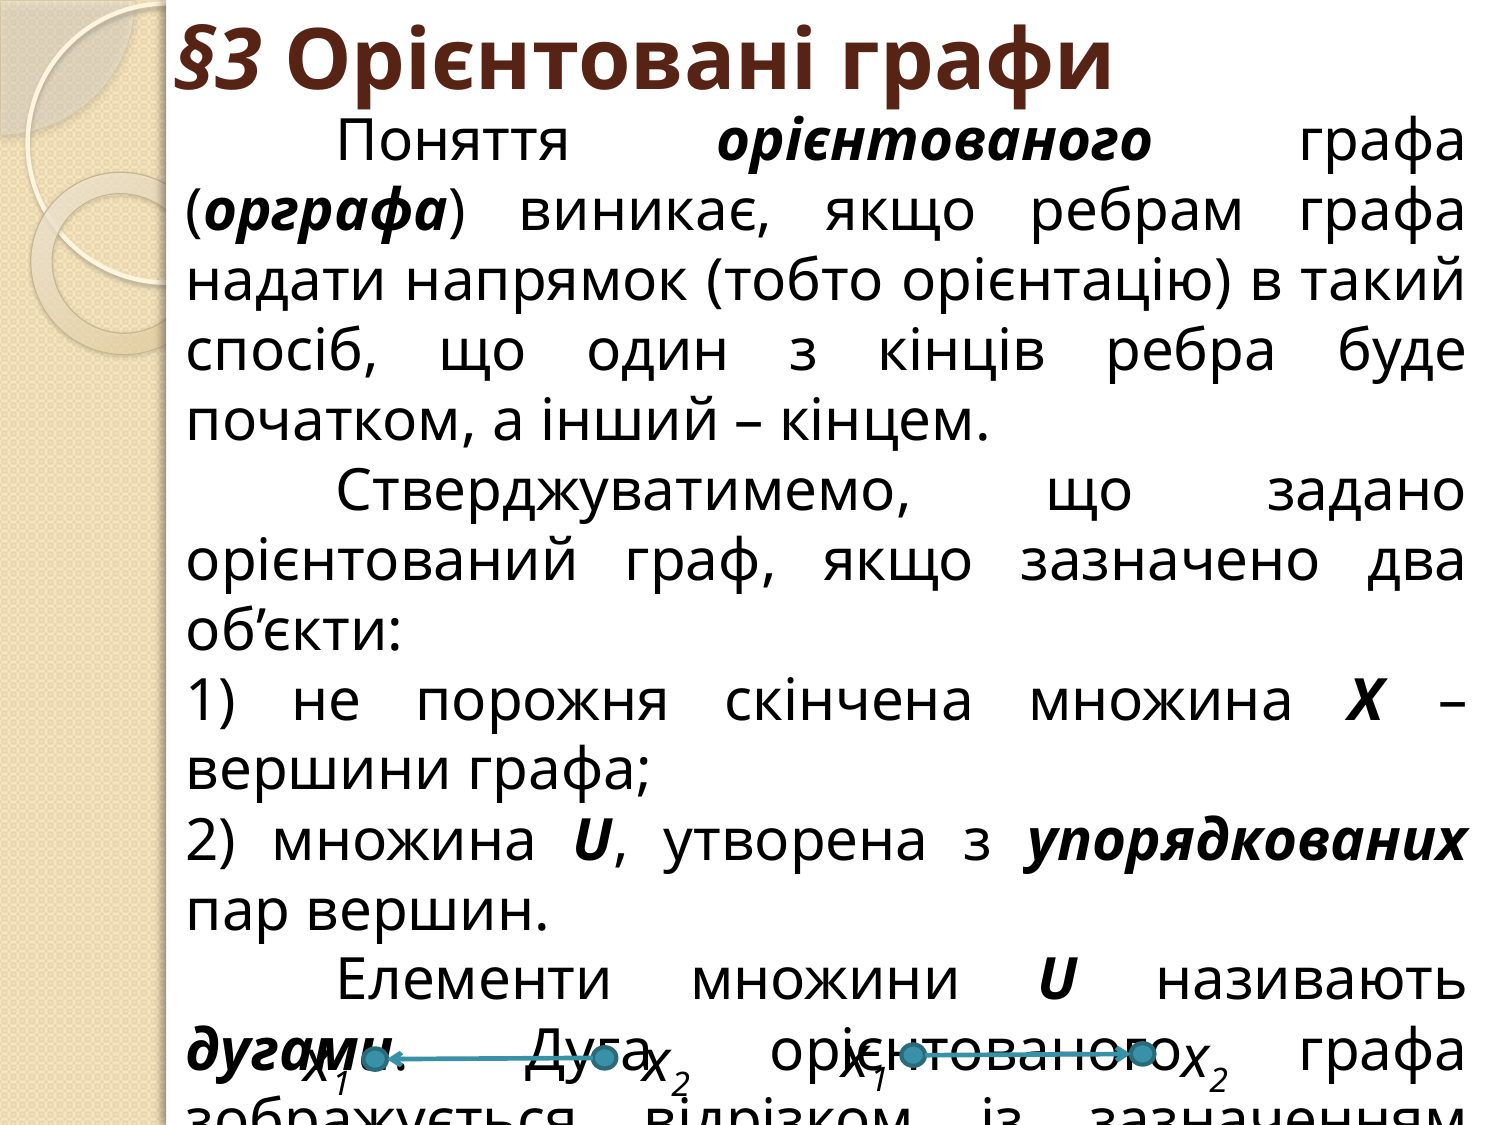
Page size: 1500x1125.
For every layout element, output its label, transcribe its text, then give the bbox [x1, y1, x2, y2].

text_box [826, 1010, 1244, 1099]
title §3 Орієнтовані графи [159, 0, 1390, 114]
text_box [288, 1014, 706, 1103]
text_box Поняття орієнтованого графа (орграфа) виникає, якщо ребрам графа надати напрямок (тобто орієнтацію) в такий спосіб, що один з кінців ребра буде початком, а інший – кінцем. Стверджуватимемо, що задано орієнтований граф, якщо зазначено два об’єкти: 1) не порожня скінчена множина X – вершини графа; 2) множина U, утворена з упорядкованих пар вершин. Елементи множини U називають дугами. Дуга орієнтованого графа зображується відрізком із зазначенням напрямку (стрілкою) [171, 94, 1483, 1125]
